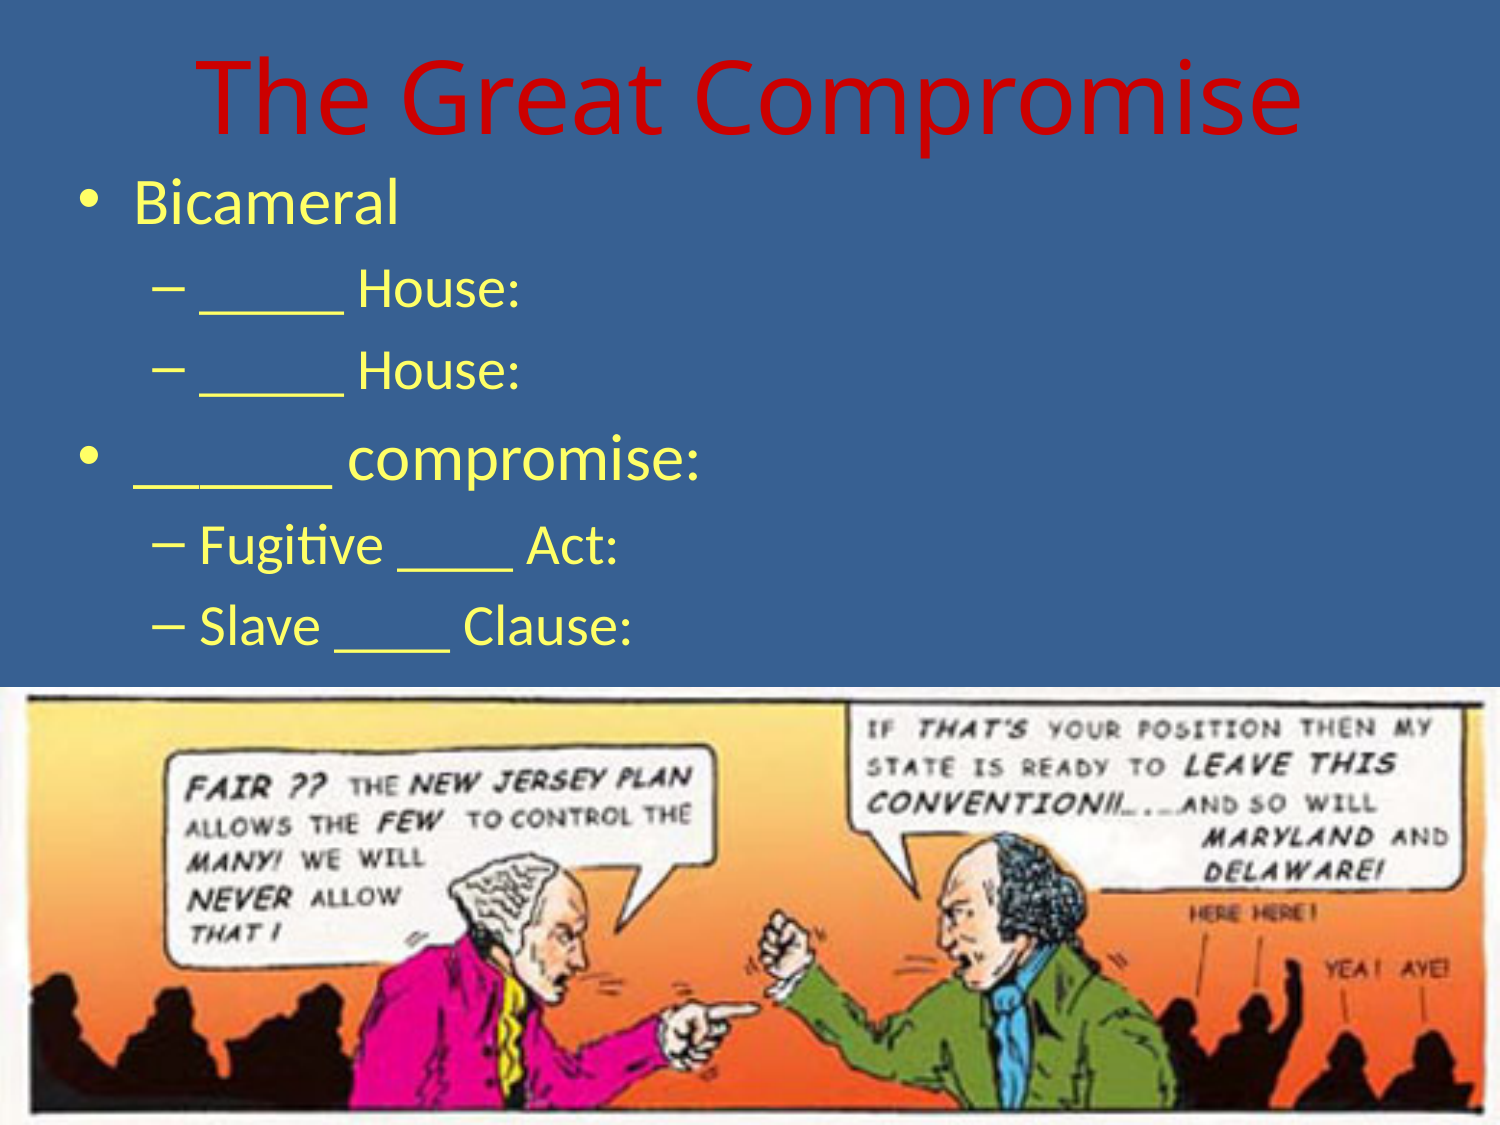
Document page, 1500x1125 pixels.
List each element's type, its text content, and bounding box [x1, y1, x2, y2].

list Bicameral _____ House: _____ House: ______ compromise: Fugitive ____ Act: Slave ____ Clause: [62, 149, 1413, 685]
picture [0, 687, 1500, 1125]
title The Great Compromise [74, 0, 1426, 188]
